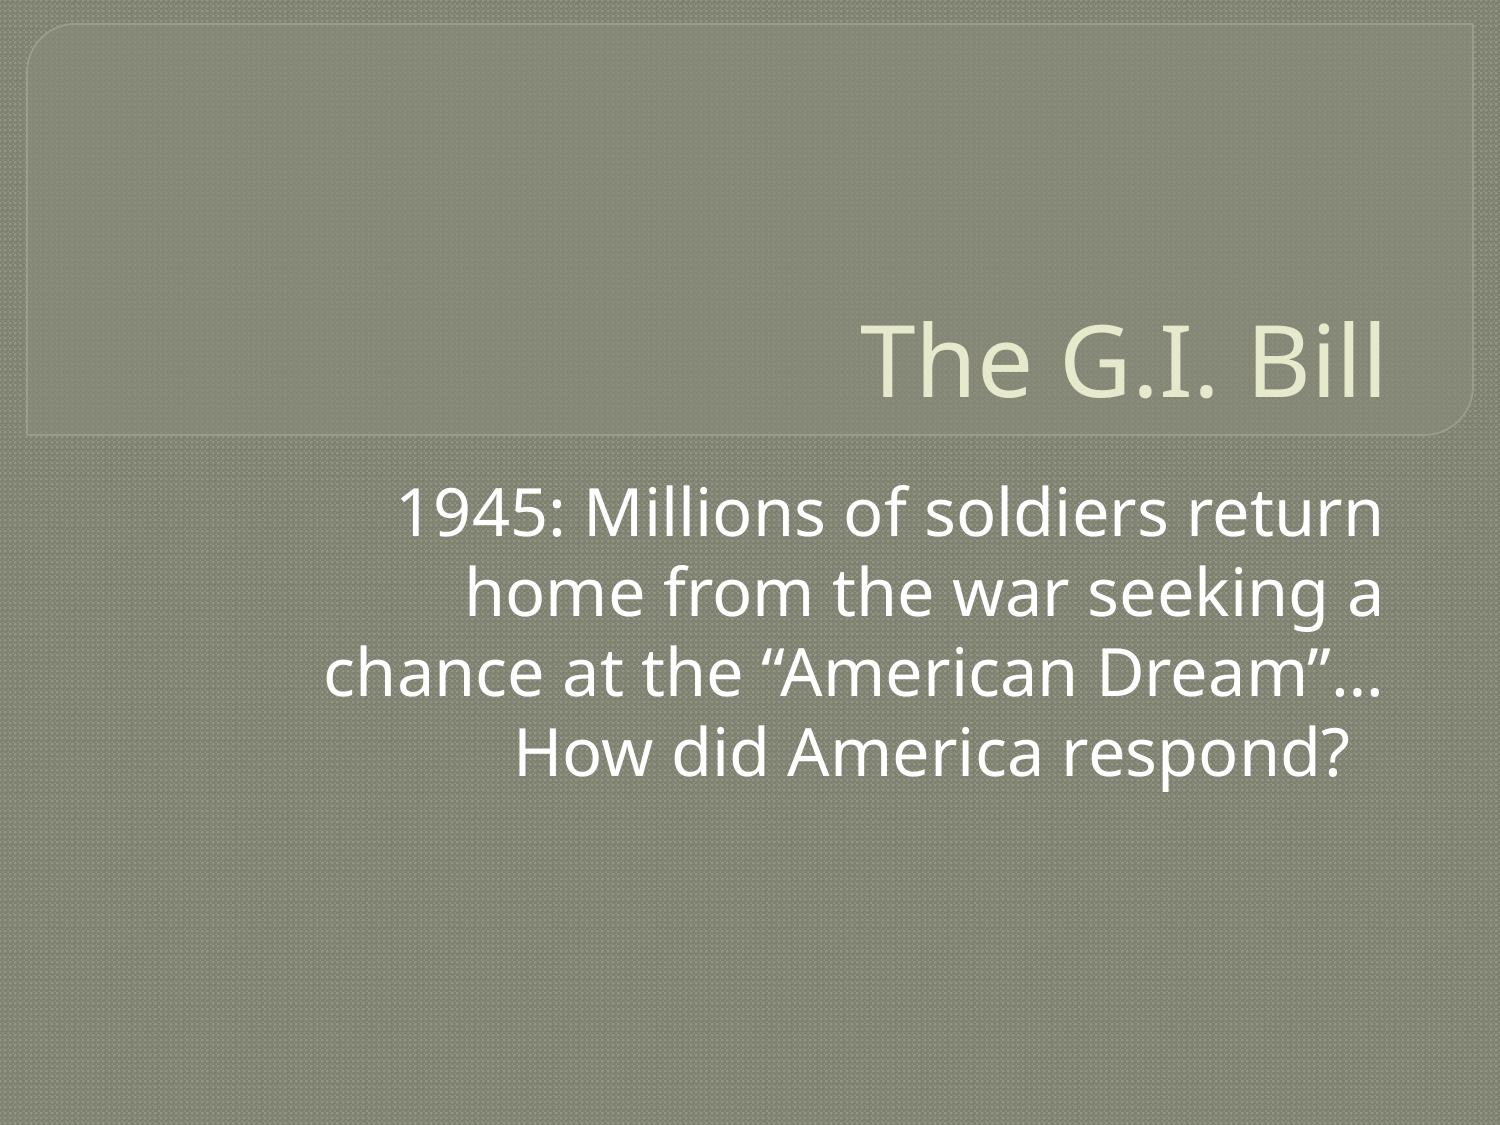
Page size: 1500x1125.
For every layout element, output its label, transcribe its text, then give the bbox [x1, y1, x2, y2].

title The G.I. Bill [76, 62, 1427, 425]
subtitle 1945: Millions of soldiers return home from the war seeking a chance at the “American Dream”…How did America respond? [237, 462, 1427, 963]
